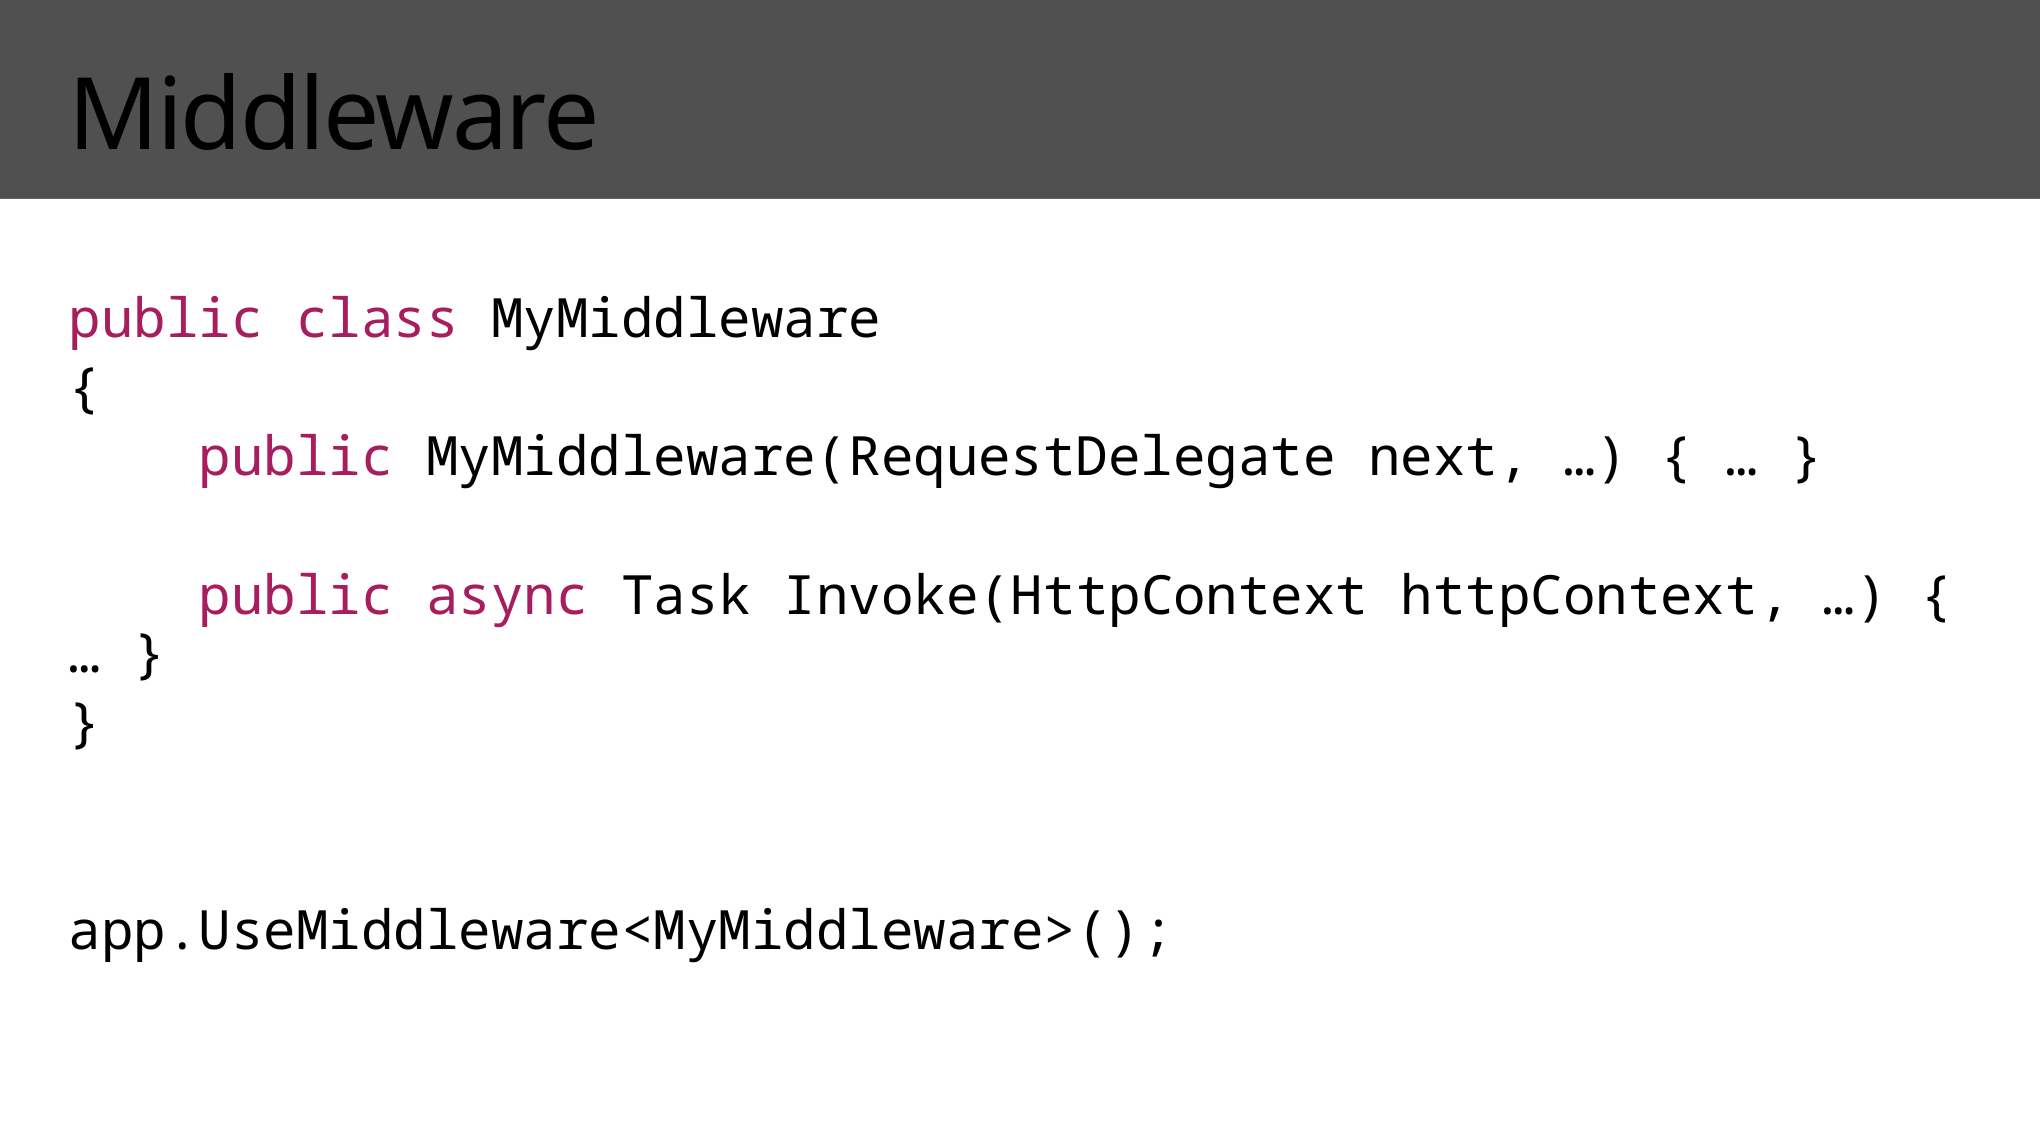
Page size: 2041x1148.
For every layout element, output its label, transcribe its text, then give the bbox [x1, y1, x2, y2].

list public class MyMiddleware { public MyMiddleware(RequestDelegate next, …) { … } public async Task Invoke(HttpContext httpContext, …) { … } } app.UseMiddleware<MyMiddleware>(); [45, 199, 1996, 1011]
title Middleware [45, 48, 1996, 199]
